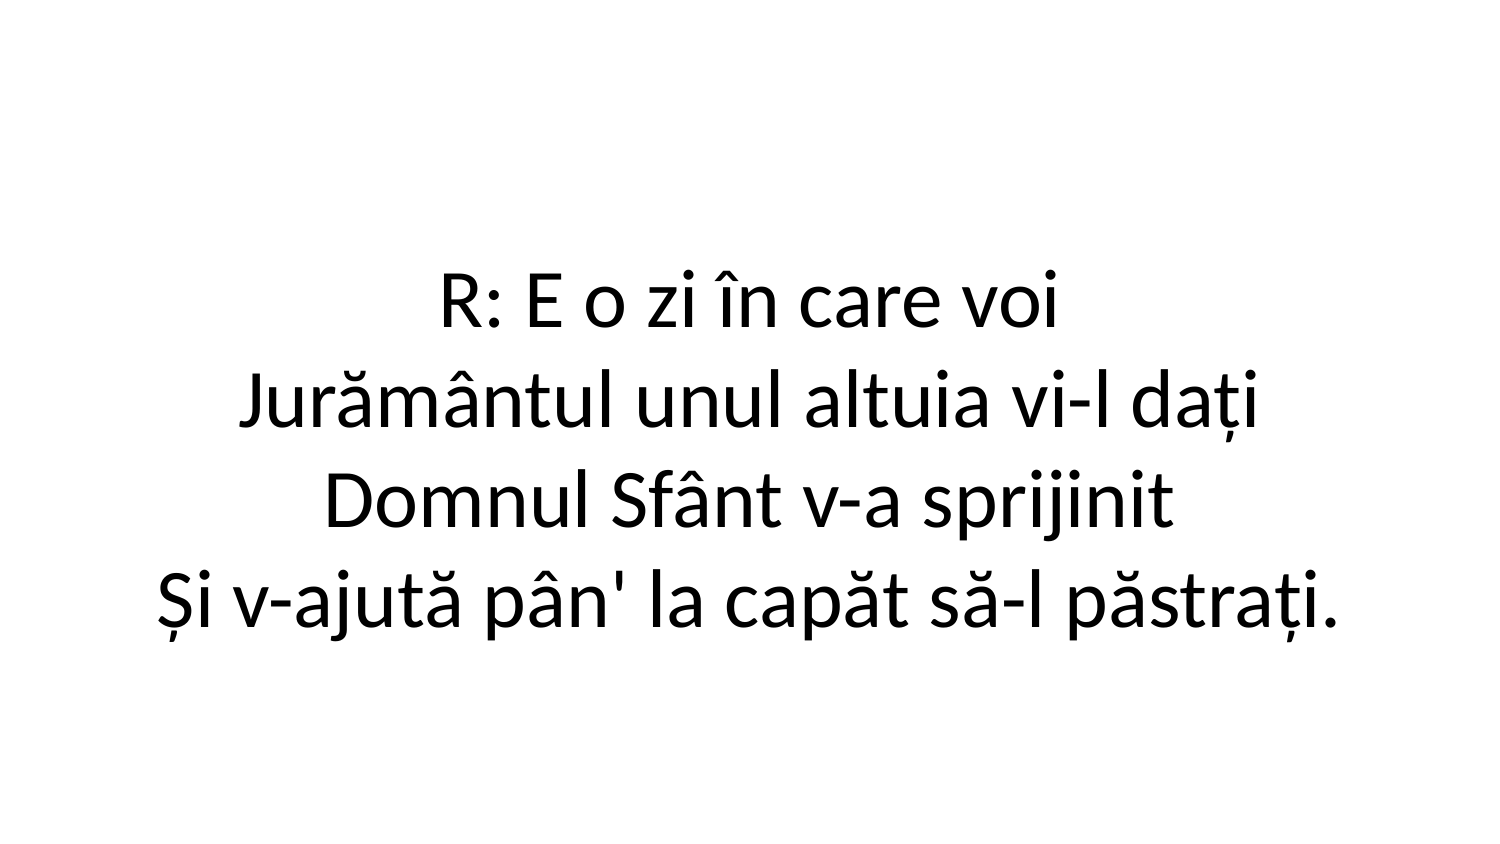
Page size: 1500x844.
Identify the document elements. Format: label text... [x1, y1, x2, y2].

text_box R: E o zi în care voi Jurământul unul altuia vi-l dați Domnul Sfânt v-a sprijinit Și v-ajută pân' la capăt să-l păstrați. [142, 192, 1358, 652]
